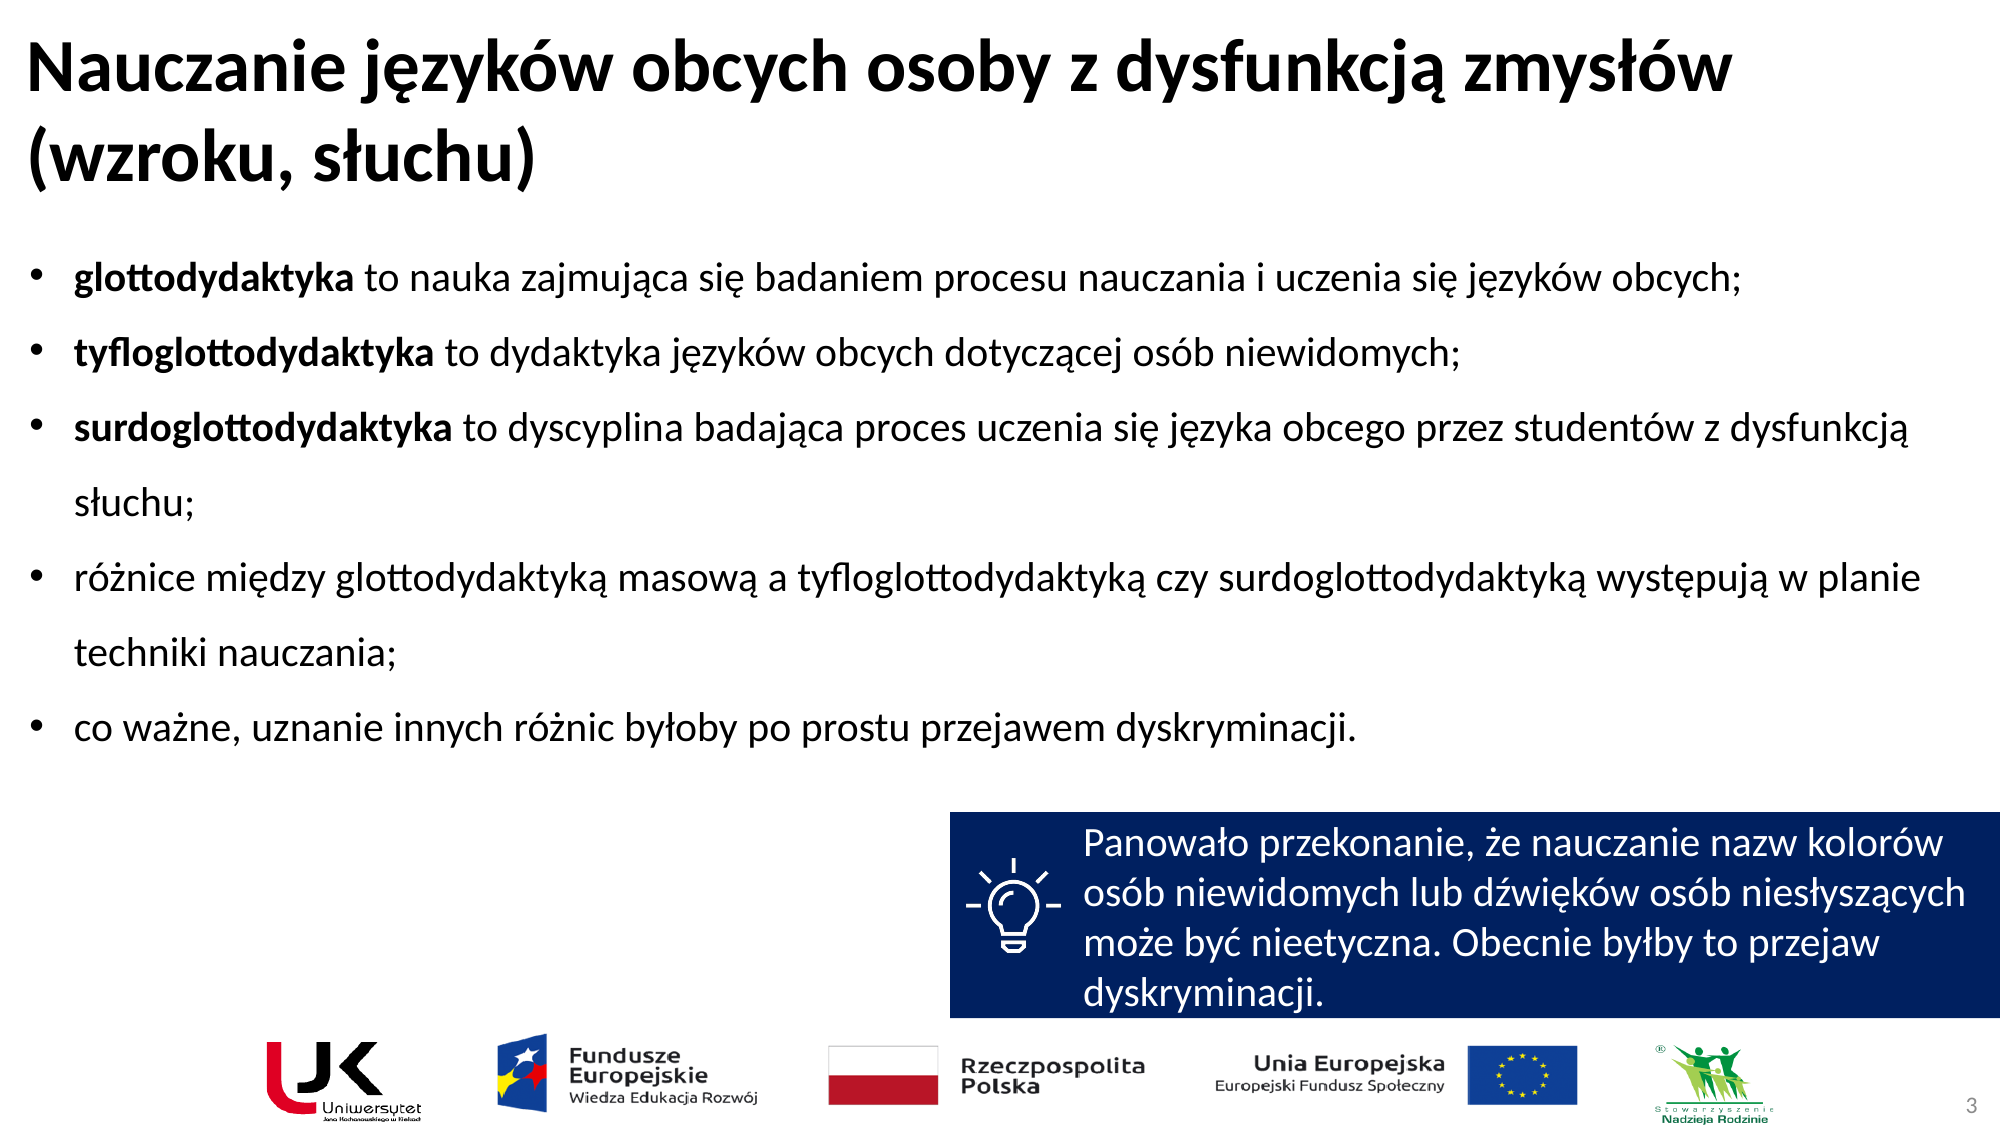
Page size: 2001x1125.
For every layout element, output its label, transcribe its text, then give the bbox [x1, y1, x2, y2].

slide_number 3 [1825, 1086, 1993, 1122]
picture [266, 1042, 421, 1122]
picture [950, 841, 1077, 969]
picture [463, 1004, 1613, 1125]
list glottodydaktyka to nauka zajmująca się badaniem procesu nauczania i uczenia się języków obcych; tyfloglottodydaktyka to dydaktyka języków obcych dotyczącej osób niewidomych; surdoglottodydaktyka to dyscyplina badająca proces uczenia się języka obcego przez studentów z dysfunkcją słuchu; różnice między glottodydaktyką masową a tyfloglottodydaktyką czy surdoglottodydaktyką występują w planie techniki nauczania; co ważne, uznanie innych różnic byłoby po prostu przejawem dyskryminacji. [0, 224, 1974, 779]
picture [1655, 1044, 1774, 1125]
title Nauczanie języków obcych osoby z dysfunkcją zmysłów (wzroku, słuchu) [26, 2, 1993, 209]
text_box Panowało przekonanie, że nauczanie nazw kolorów osób niewidomych lub dźwięków osób niesłyszących może być nieetyczna. Obecnie byłby to przejaw dyskryminacji. [949, 811, 2000, 1019]
